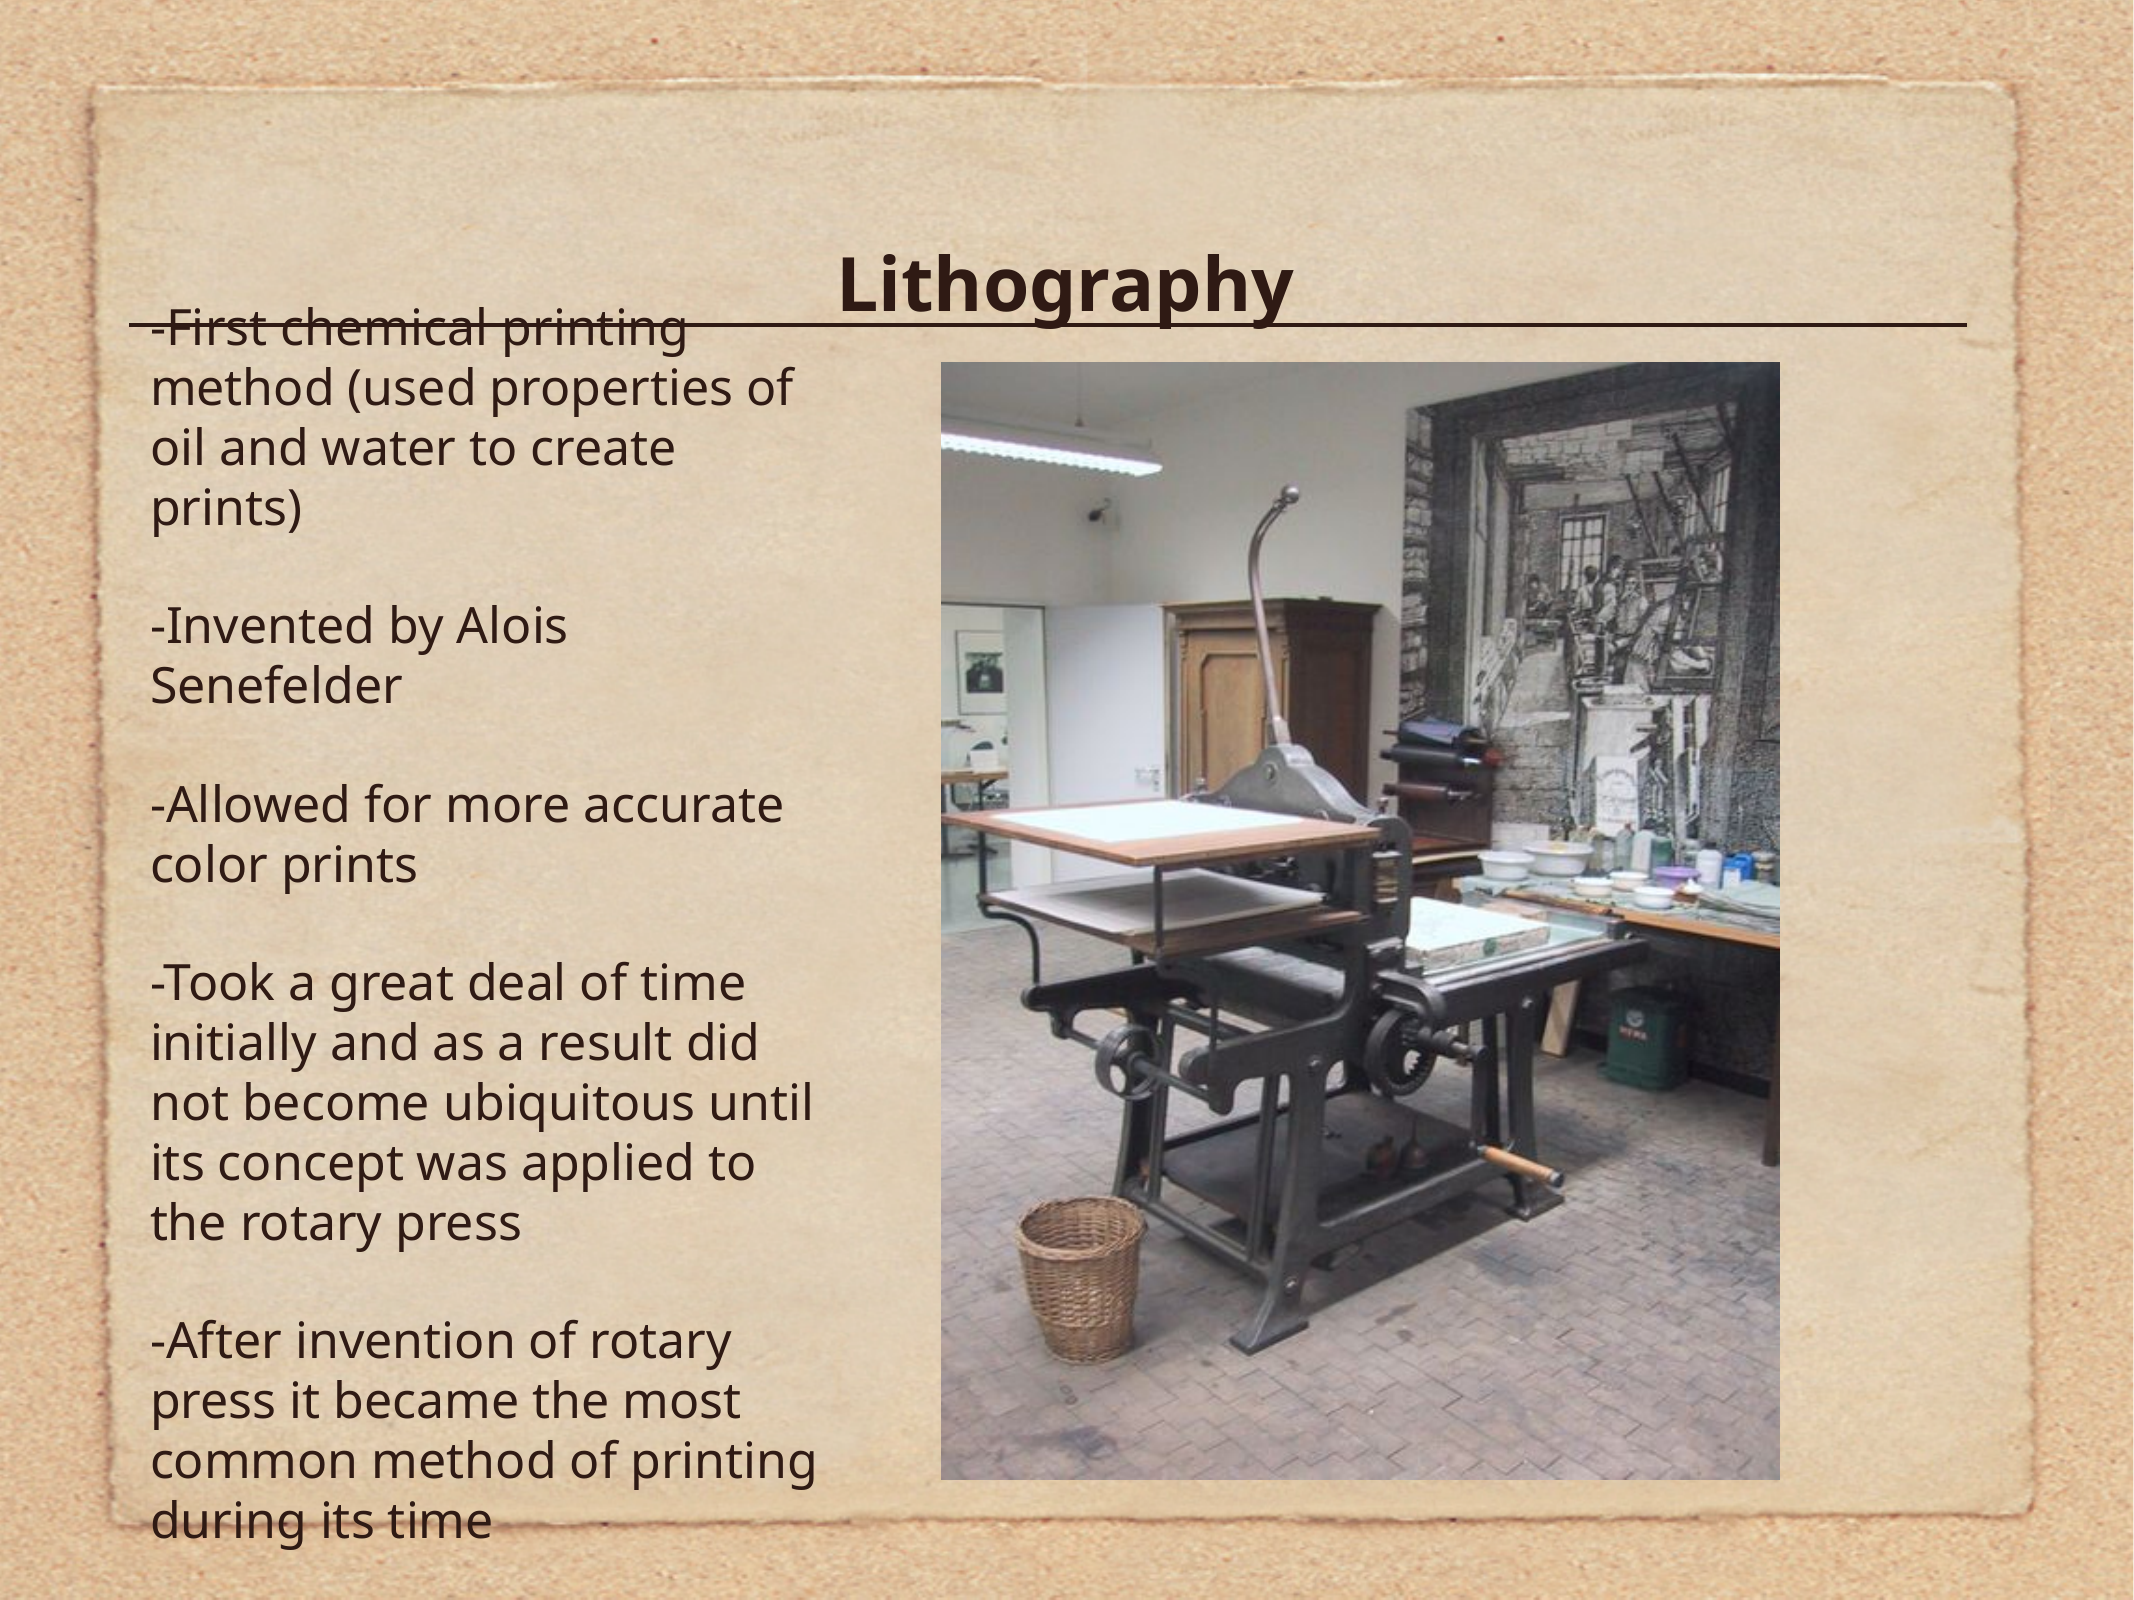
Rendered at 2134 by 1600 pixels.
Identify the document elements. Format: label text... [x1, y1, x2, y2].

picture [0, 0, 2134, 1600]
list -First chemical printing method (used properties of oil and water to create prints) -Invented by Alois Senefelder -Allowed for more accurate color prints -Took a great deal of time initially and as a result did not become ubiquitous until its concept was applied to the rotary press -After invention of rotary press it became the most common method of printing during its time [141, 374, 844, 1470]
title Lithography [116, 136, 2015, 336]
